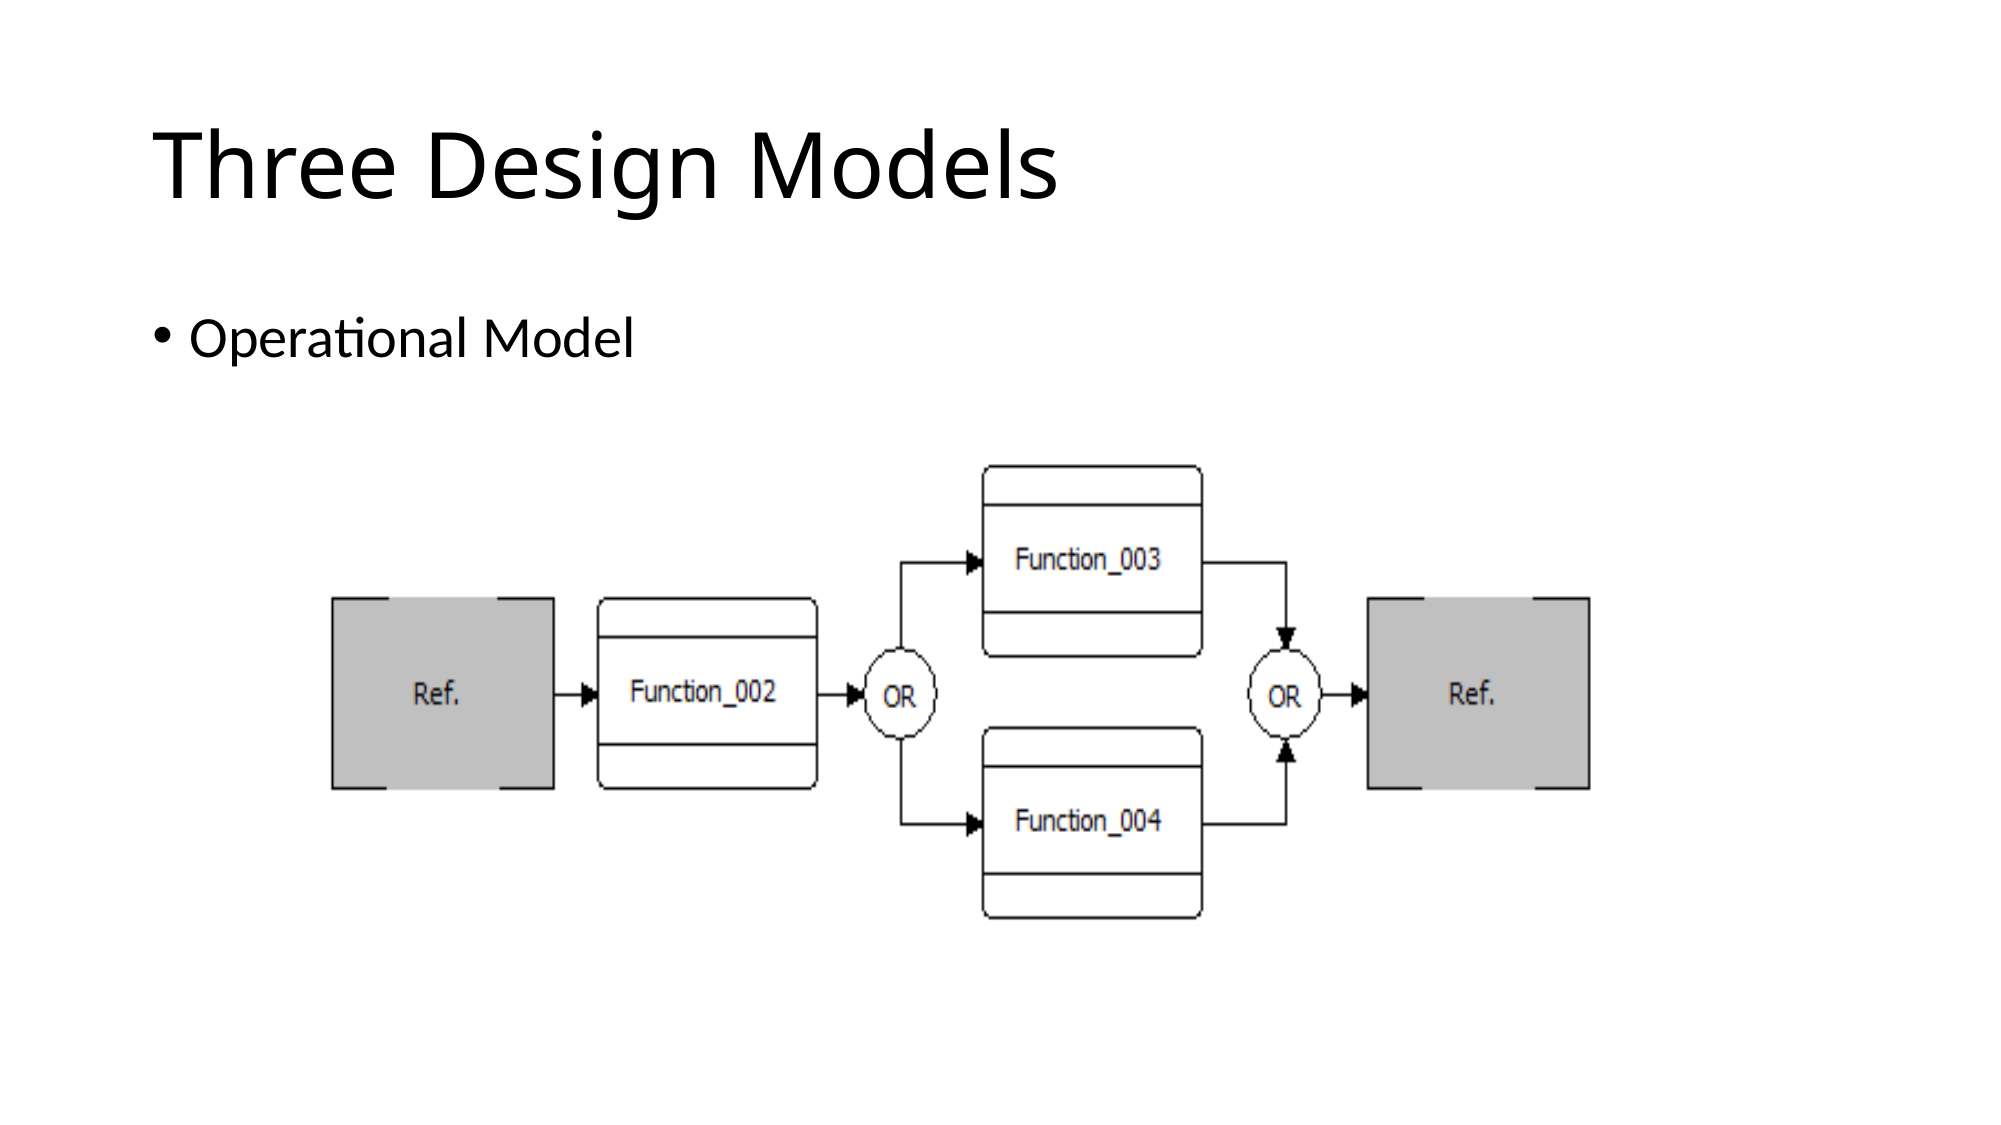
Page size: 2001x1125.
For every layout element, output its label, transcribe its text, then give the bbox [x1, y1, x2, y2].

title Three Design Models [137, 59, 1863, 278]
list Operational Model [137, 299, 1863, 1014]
picture [318, 444, 1605, 948]
